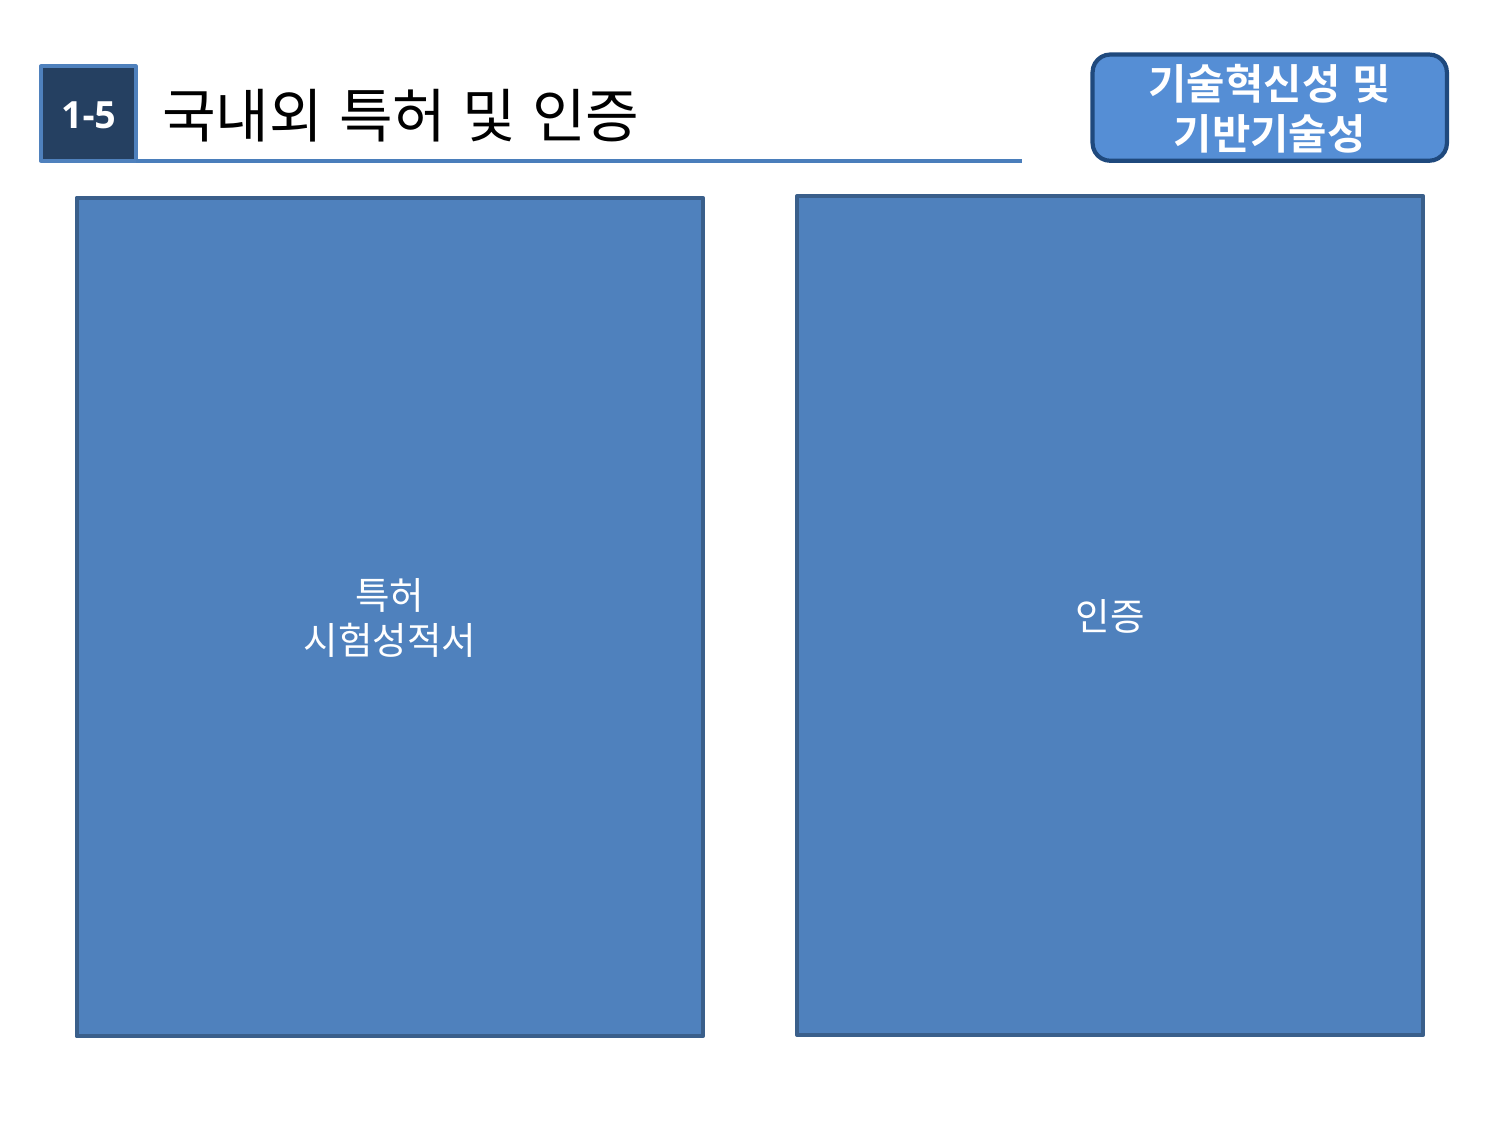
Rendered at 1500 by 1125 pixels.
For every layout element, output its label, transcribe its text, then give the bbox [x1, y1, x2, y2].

text_box 특허 시험성적서 [75, 196, 705, 1038]
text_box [40, 66, 1022, 162]
text_box 인증 [795, 194, 1425, 1037]
text_box 기술혁신성 및 기반기술성 [1090, 52, 1450, 163]
